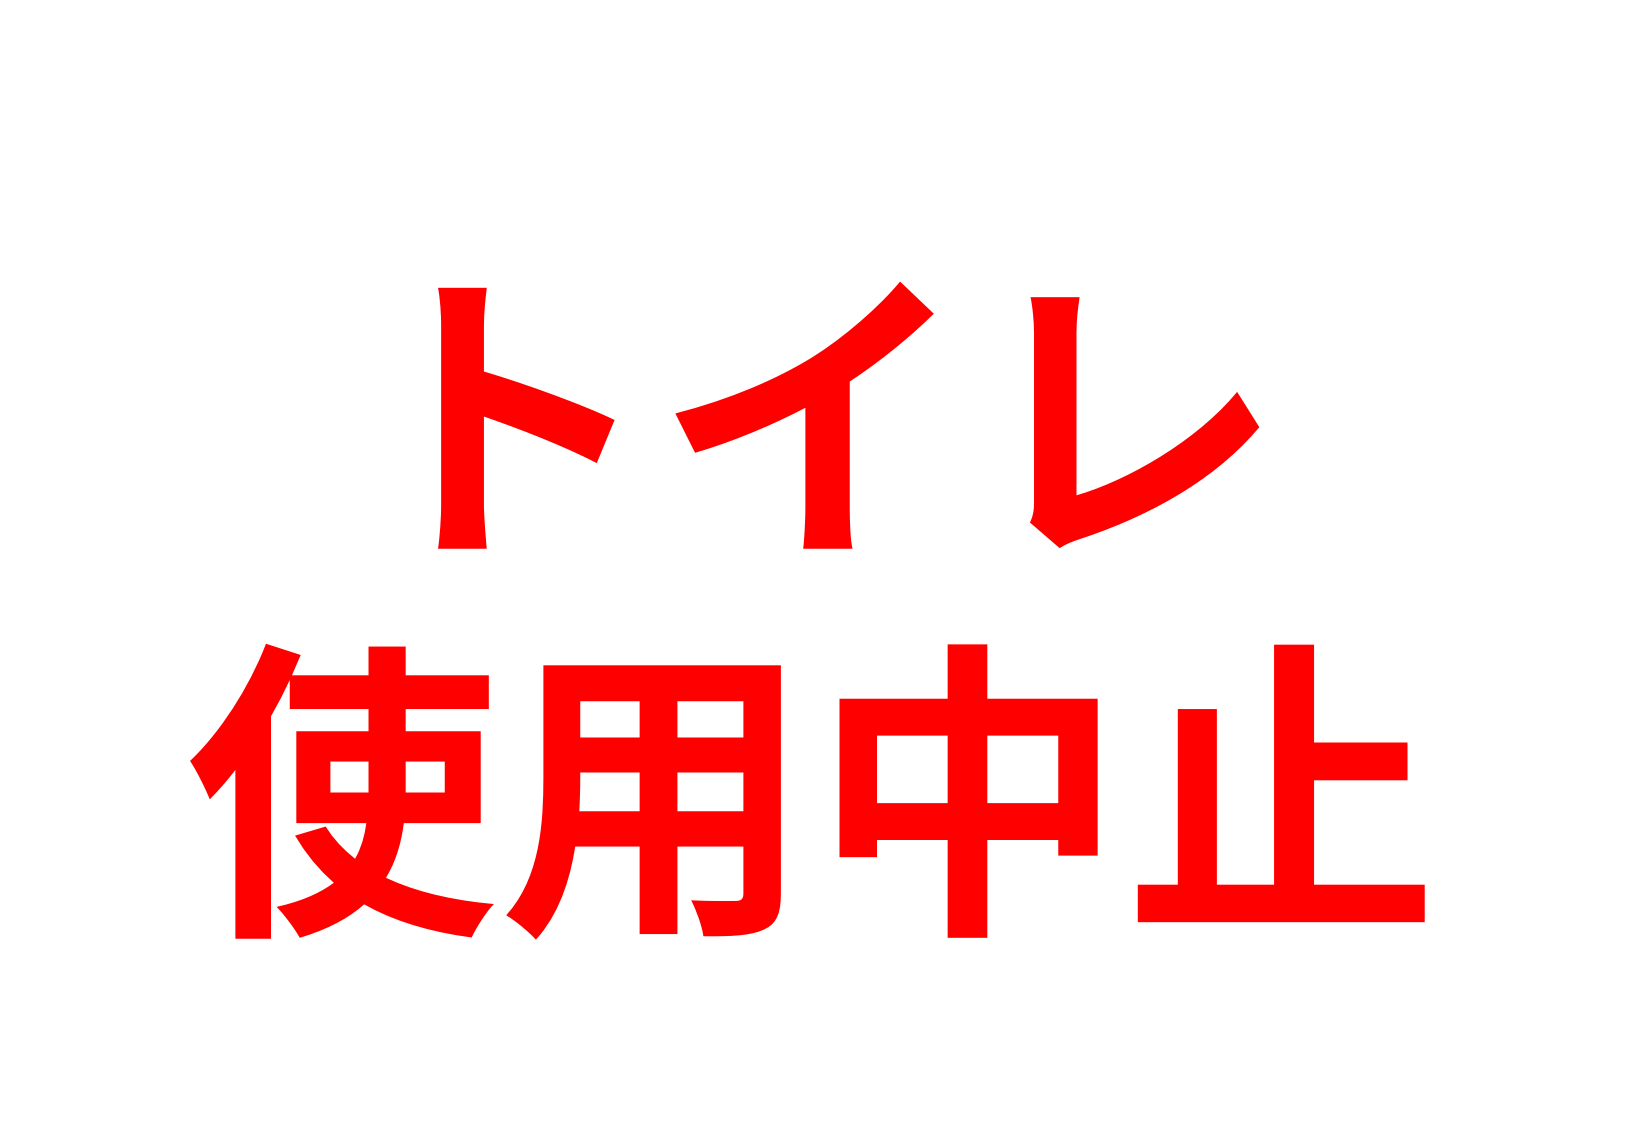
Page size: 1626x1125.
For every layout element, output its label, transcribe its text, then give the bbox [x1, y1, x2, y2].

text_box トイレ 使用中止 [0, 215, 1625, 981]
